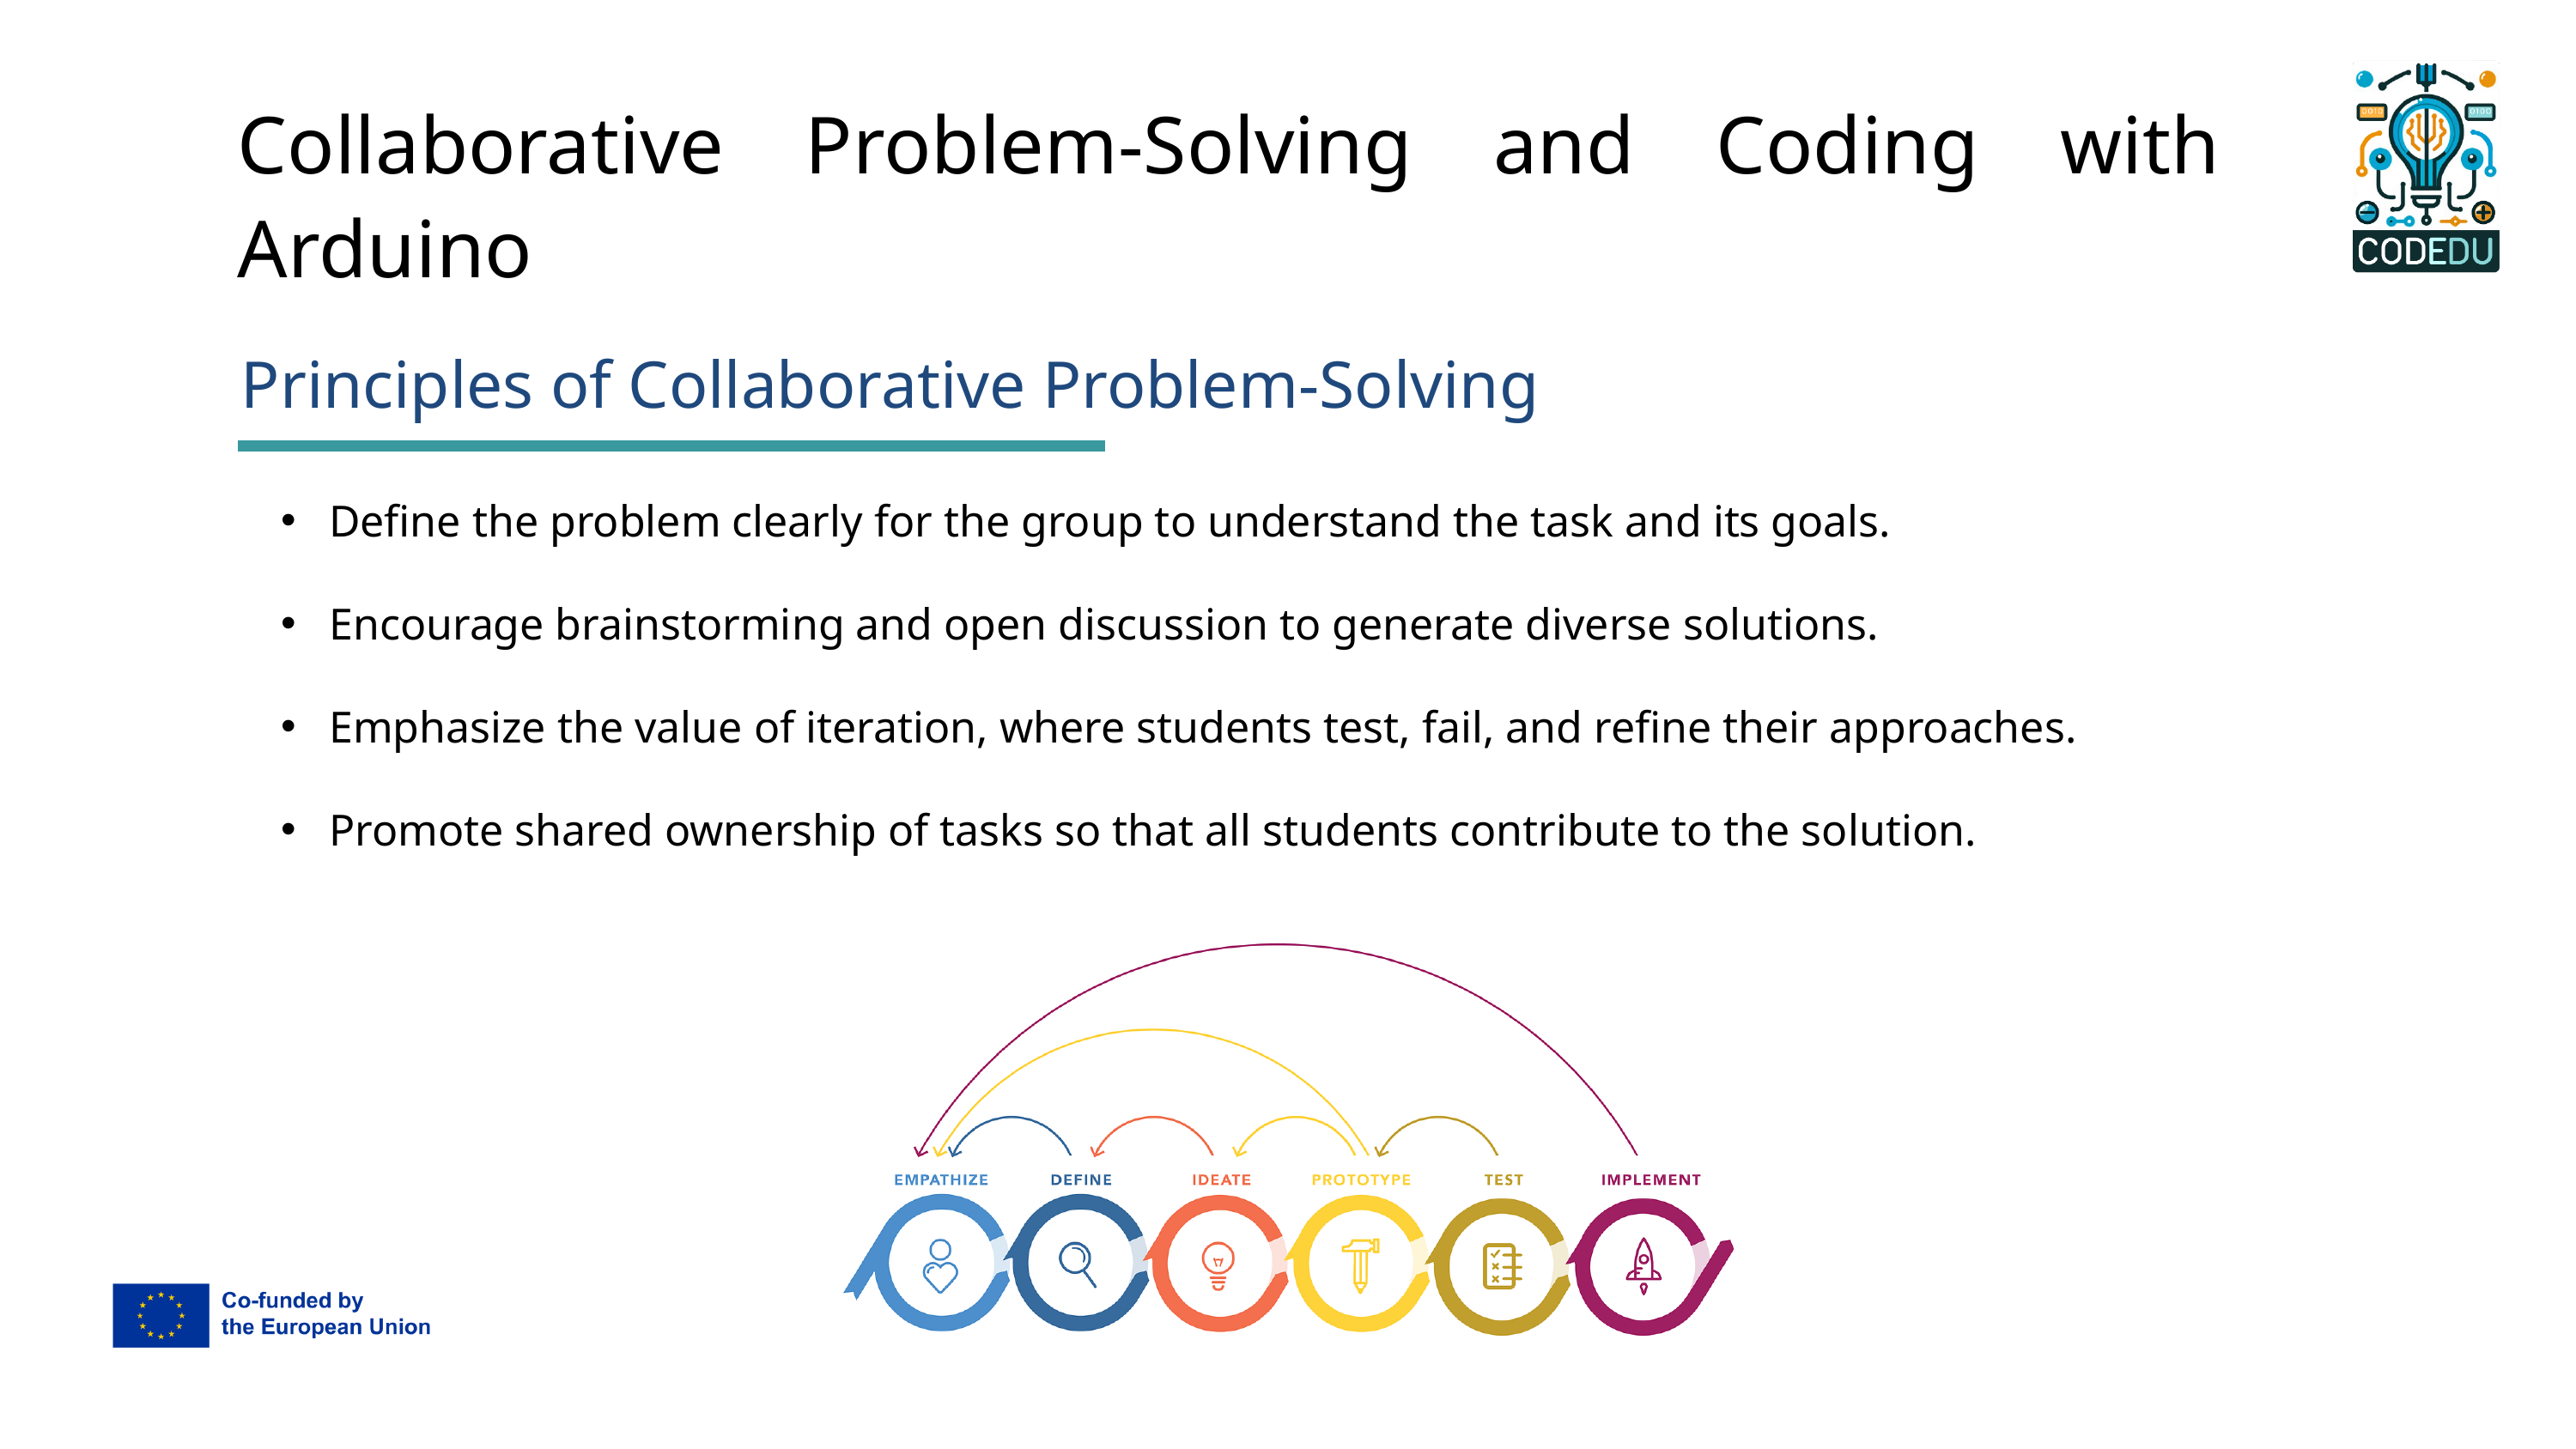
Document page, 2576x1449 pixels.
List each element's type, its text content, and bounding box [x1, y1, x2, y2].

text_box [107, 1278, 443, 1353]
picture [2221, 0, 2576, 395]
text_box Principles of Collaborative Problem-Solving [240, 306, 2396, 421]
text_box Collaborative Problem-Solving and Coding with Arduino [237, 85, 2217, 294]
picture [832, 921, 1744, 1353]
text_box Define the problem clearly for the group to understand the task and its goals. Encourage brainstorming and open discussion to generate diverse solutions. Emphasize the value of iteration, where students test, fail, and refine their approaches. Promote shared ownership of tasks so that all students contribute to the solution. [268, 487, 2092, 861]
